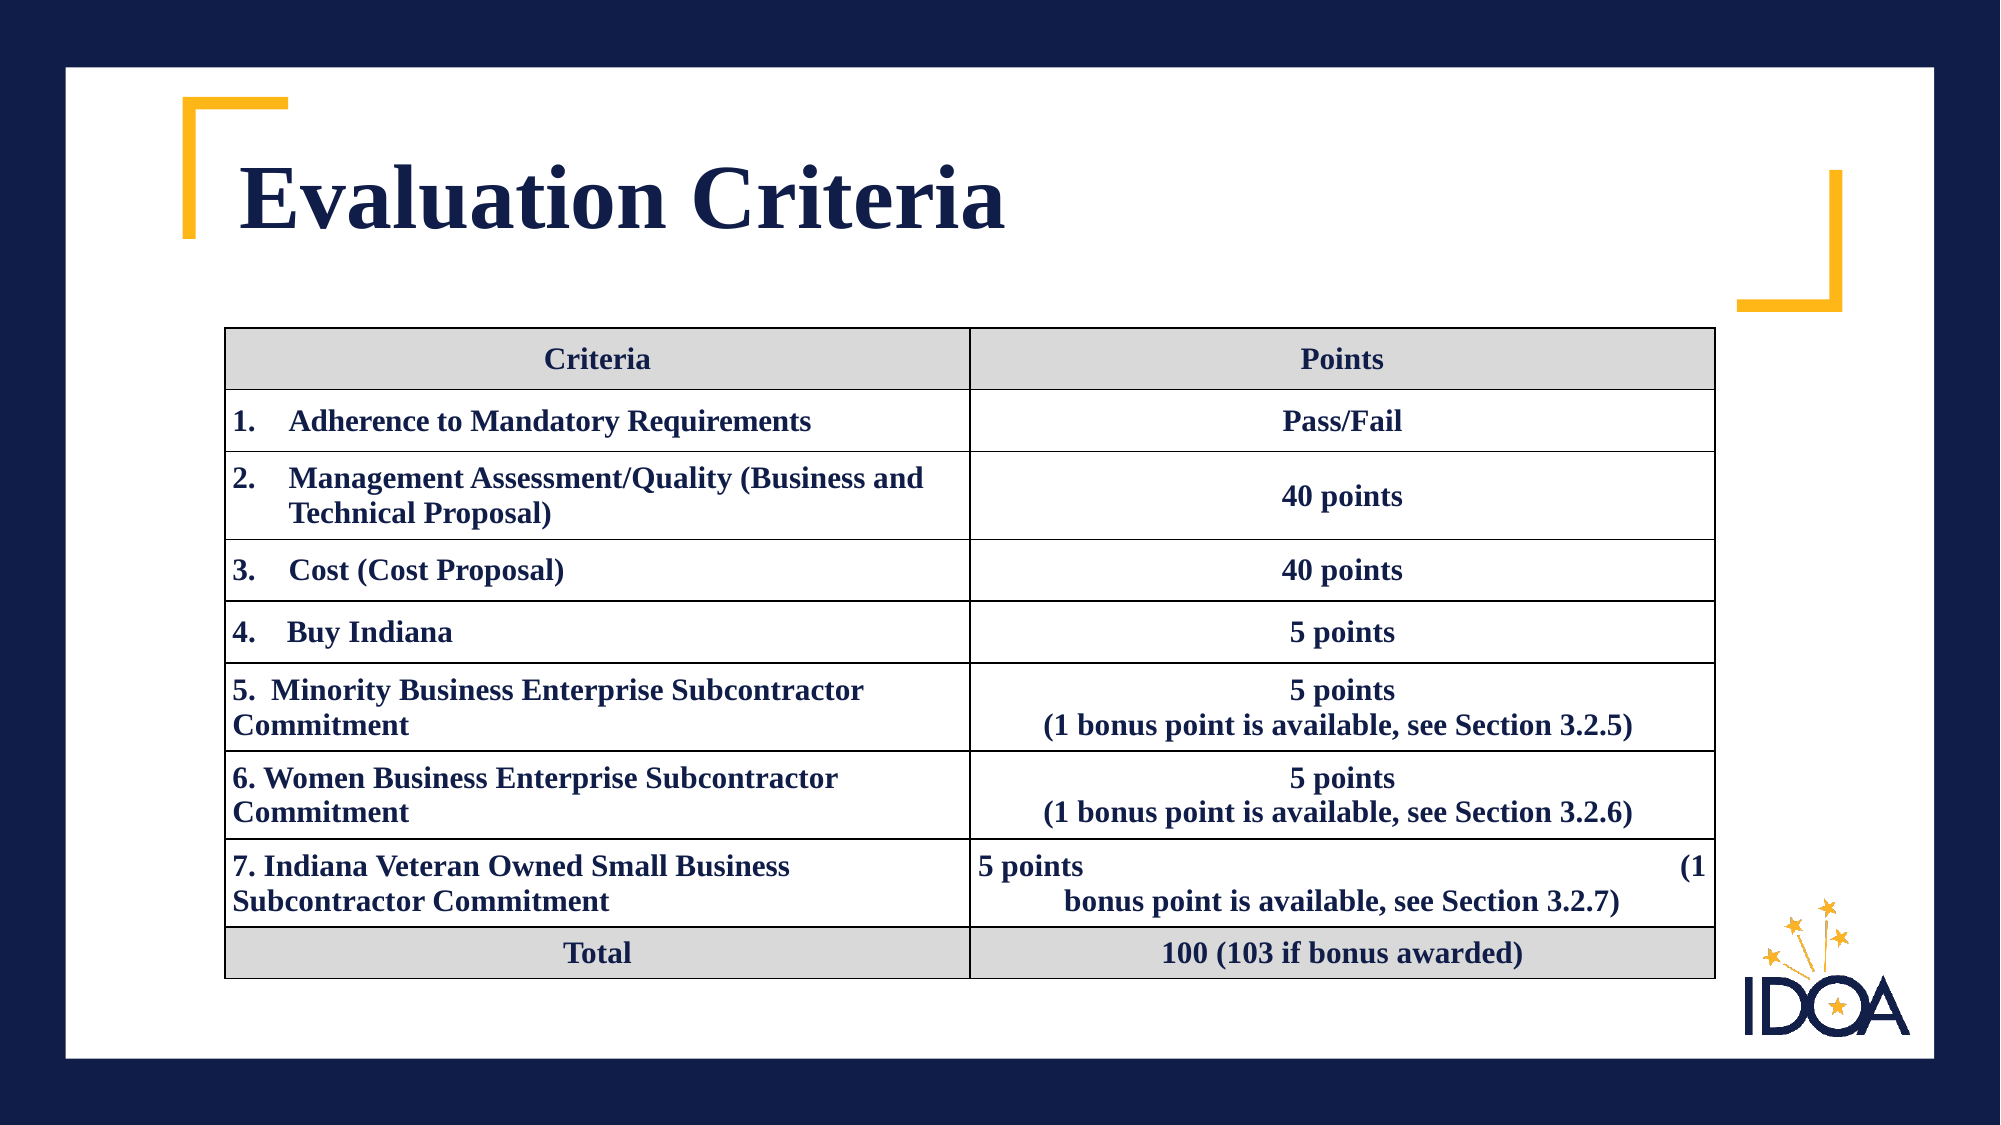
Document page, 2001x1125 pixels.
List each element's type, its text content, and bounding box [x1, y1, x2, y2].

table_cell 5 points [971, 602, 1714, 662]
table_cell 5 points (1 bonus point is available, see Section 3.2.7) [971, 840, 1714, 926]
table_cell Management Assessment/Quality (Business and Technical Proposal) [226, 452, 969, 539]
table_cell Adherence to Mandatory Requirements [226, 390, 969, 451]
table_cell 5 points (1 bonus point is available, see Section 3.2.6) [971, 752, 1714, 838]
table_cell 40 points [971, 452, 1714, 539]
picture [1702, 857, 1959, 1114]
table_cell 6. Women Business Enterprise Subcontractor Commitment [226, 752, 969, 838]
table_header Points [971, 329, 1714, 389]
table_cell Total [226, 928, 969, 978]
table_cell 5. Minority Business Enterprise Subcontractor Commitment [226, 664, 969, 750]
title Evaluation Criteria [225, 142, 1800, 279]
table_cell 7. Indiana Veteran Owned Small Business Subcontractor Commitment [226, 840, 969, 926]
table_cell Cost (Cost Proposal) [226, 540, 969, 600]
table_cell 4. Buy Indiana [226, 602, 969, 662]
table_cell Pass/Fail [971, 390, 1714, 451]
table_cell 40 points [971, 540, 1714, 600]
table_header Criteria [226, 329, 969, 389]
table_cell 5 points (1 bonus point is available, see Section 3.2.5) [971, 664, 1714, 750]
table_cell 100 (103 if bonus awarded) [971, 928, 1714, 978]
